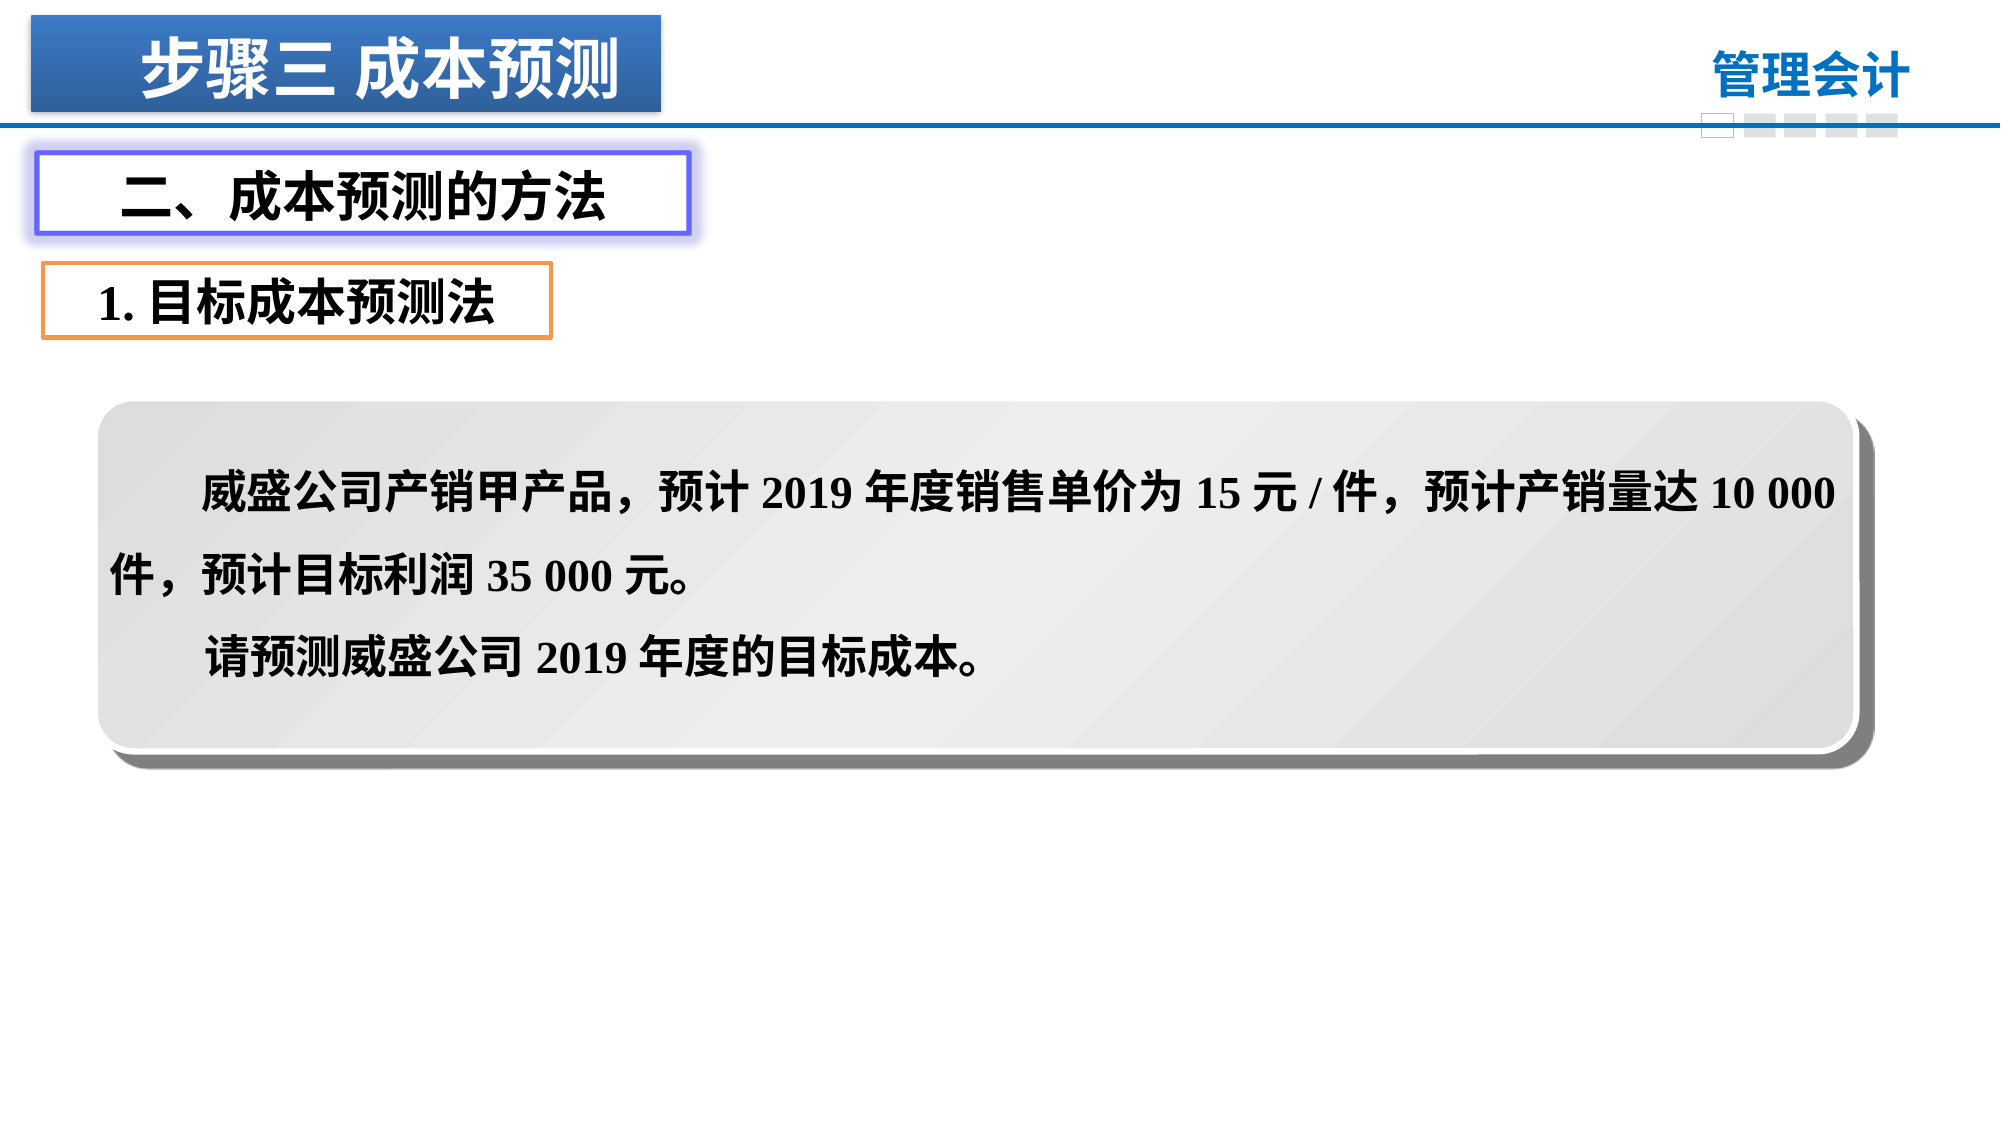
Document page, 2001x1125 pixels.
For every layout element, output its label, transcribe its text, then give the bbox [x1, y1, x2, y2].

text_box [94, 397, 1857, 752]
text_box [31, 14, 676, 117]
text_box 1.目标成本预测法 [41, 269, 553, 340]
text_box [7, 125, 719, 261]
